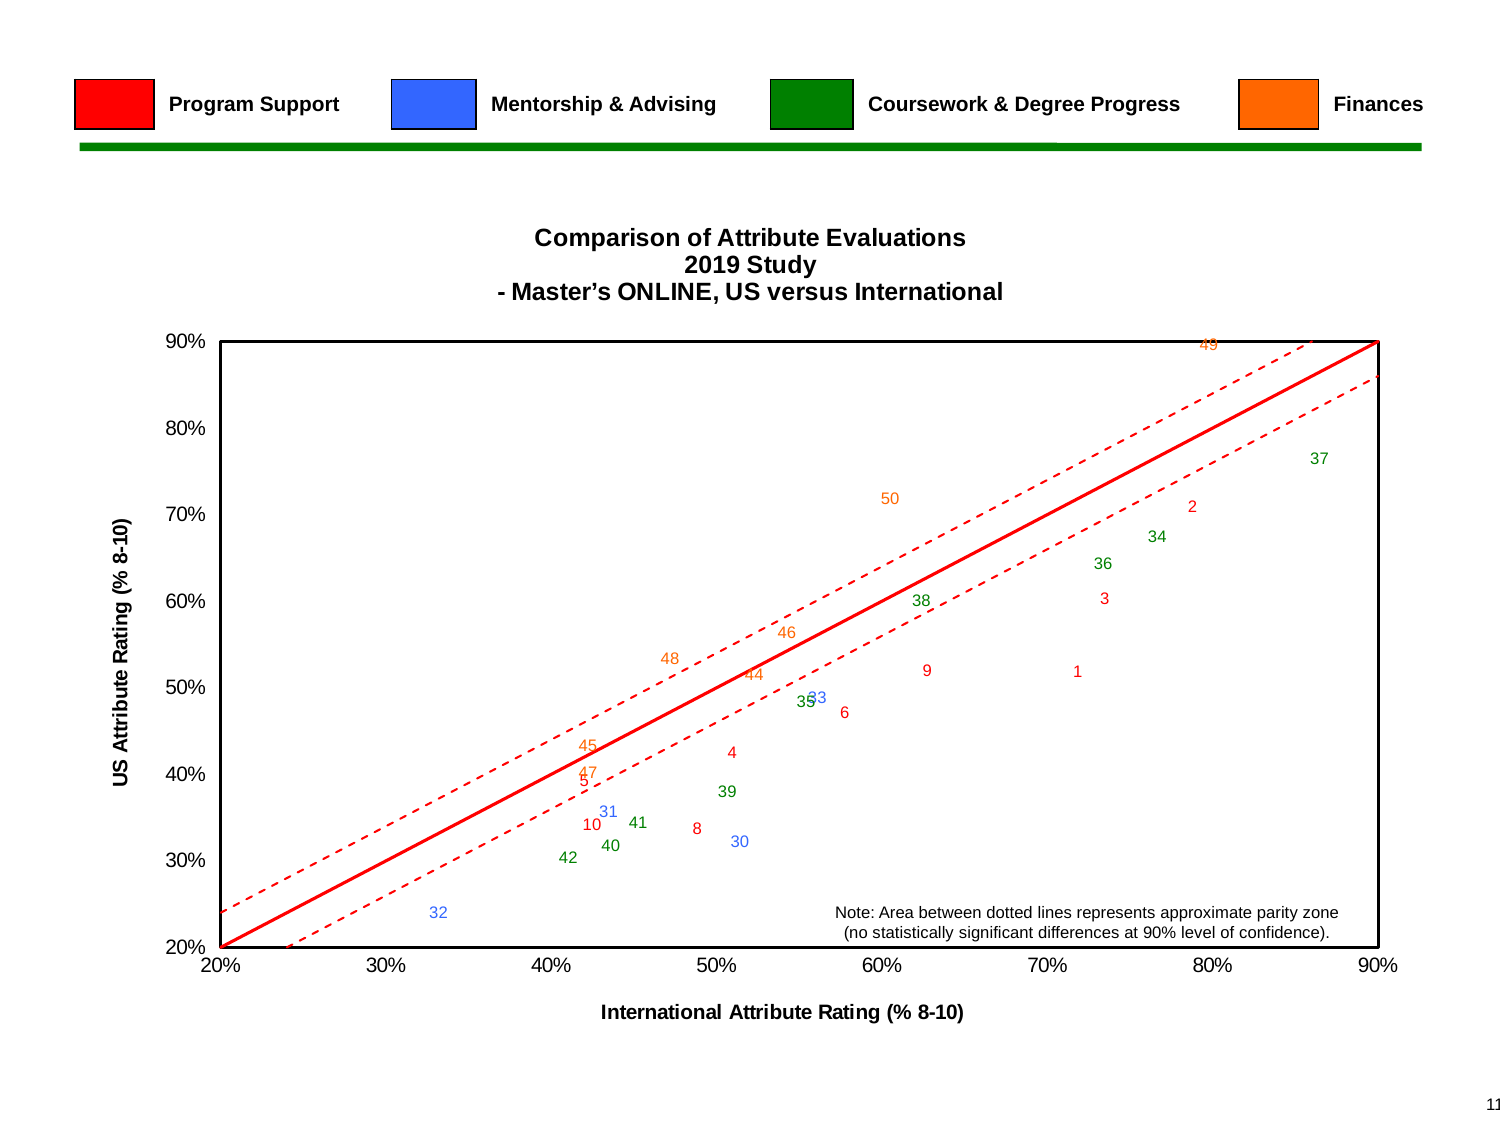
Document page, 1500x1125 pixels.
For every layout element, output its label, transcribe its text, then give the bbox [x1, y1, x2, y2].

table_header [771, 80, 852, 128]
table_header Finances [1319, 79, 1446, 129]
table_header [392, 80, 475, 128]
table_header Mentorship & Advising [477, 79, 746, 129]
table_header Coursework & Degree Progress [854, 79, 1215, 129]
table_header [1240, 80, 1318, 128]
table_header Program Support [155, 79, 367, 129]
table_header [76, 80, 153, 128]
chart [75, 192, 1426, 1056]
